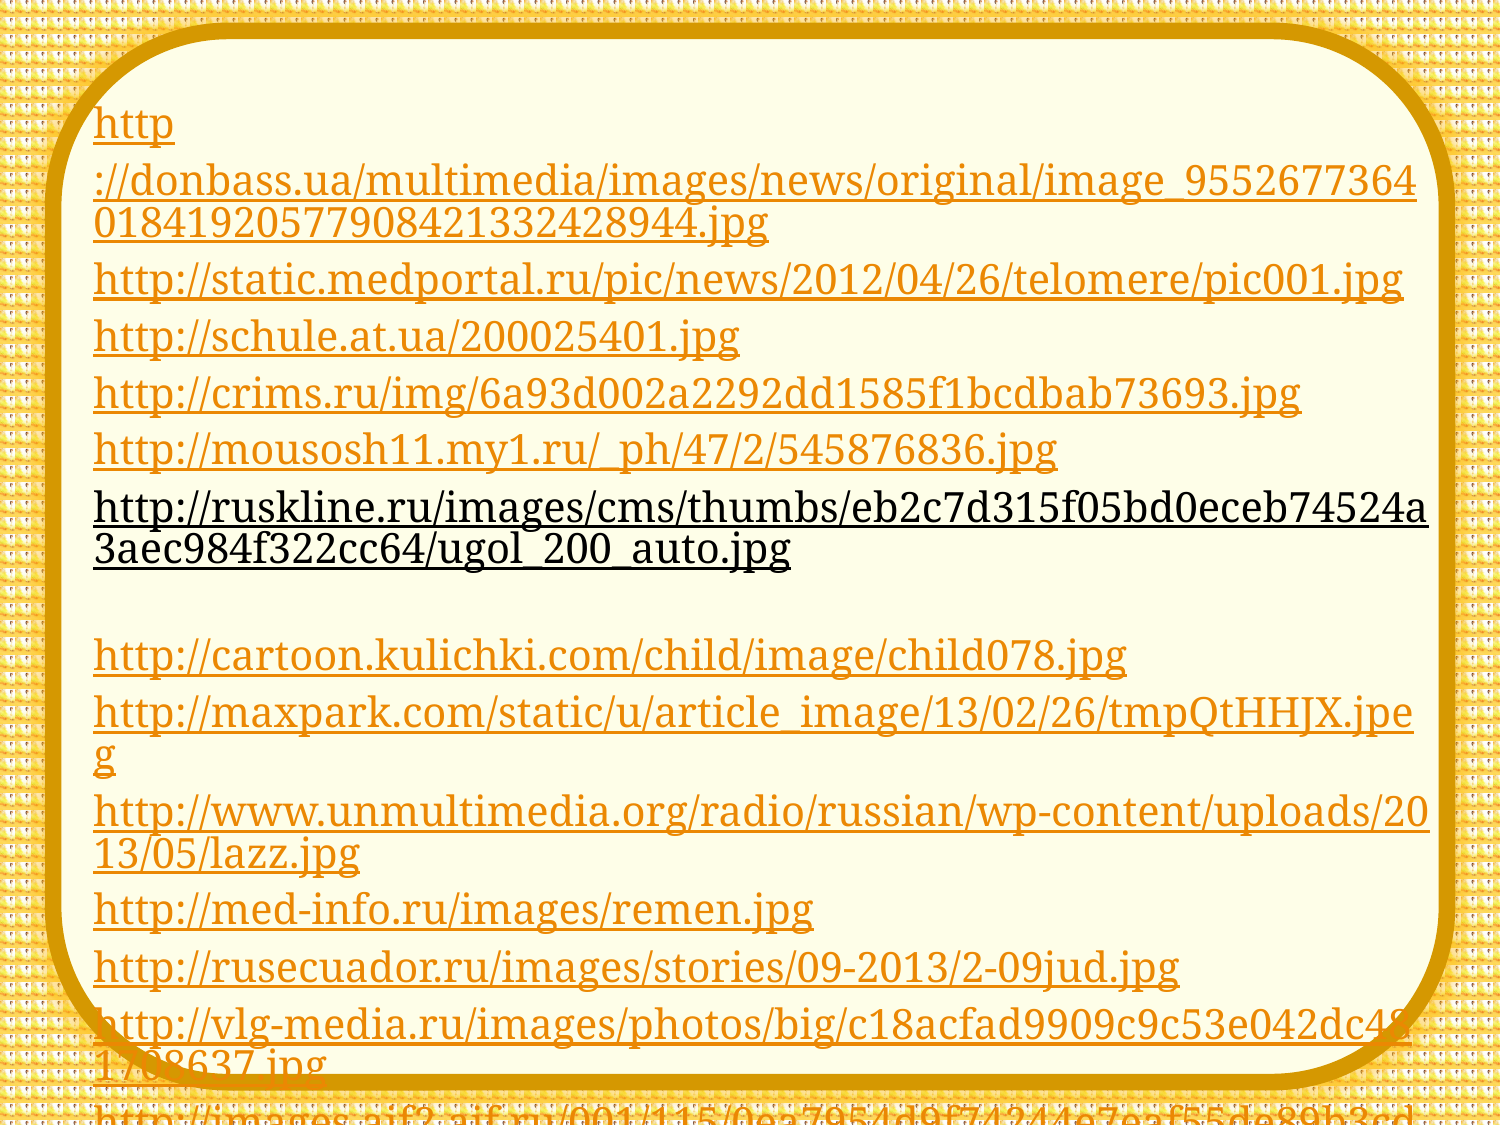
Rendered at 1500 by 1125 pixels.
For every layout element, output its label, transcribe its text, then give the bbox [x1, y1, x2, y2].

picture [0, 0, 1500, 1125]
text_box http://donbass.ua/multimedia/images/news/original/image_955267736401841920577908421332428944.jpg http://static.medportal.ru/pic/news/2012/04/26/telomere/pic001.jpg http://schule.at.ua/200025401.jpg http://crims.ru/img/6a93d002a2292dd1585f1bcdbab73693.jpg http://mousosh11.my1.ru/_ph/47/2/545876836.jpg http://ruskline.ru/images/cms/thumbs/eb2c7d315f05bd0eceb74524a3aec984f322cc64/ugol_200_auto.jpg http://cartoon.kulichki.com/child/image/child078.jpg http://maxpark.com/static/u/article_image/13/02/26/tmpQtHHJX.jpeg http://www.unmultimedia.org/radio/russian/wp-content/uploads/2013/05/lazz.jpg http://med-info.ru/images/remen.jpg http://rusecuador.ru/images/stories/09-2013/2-09jud.jpg http://vlg-media.ru/images/photos/big/c18acfad9909c9c53e042dc481708637.jpg http://images.aif2.aif.ru/001/115/0ea7954d9f74244e7eaf55de89b3cda2.jpg http://petrovoy.ru/images/stories/family_my.jpg [78, 89, 1447, 1009]
